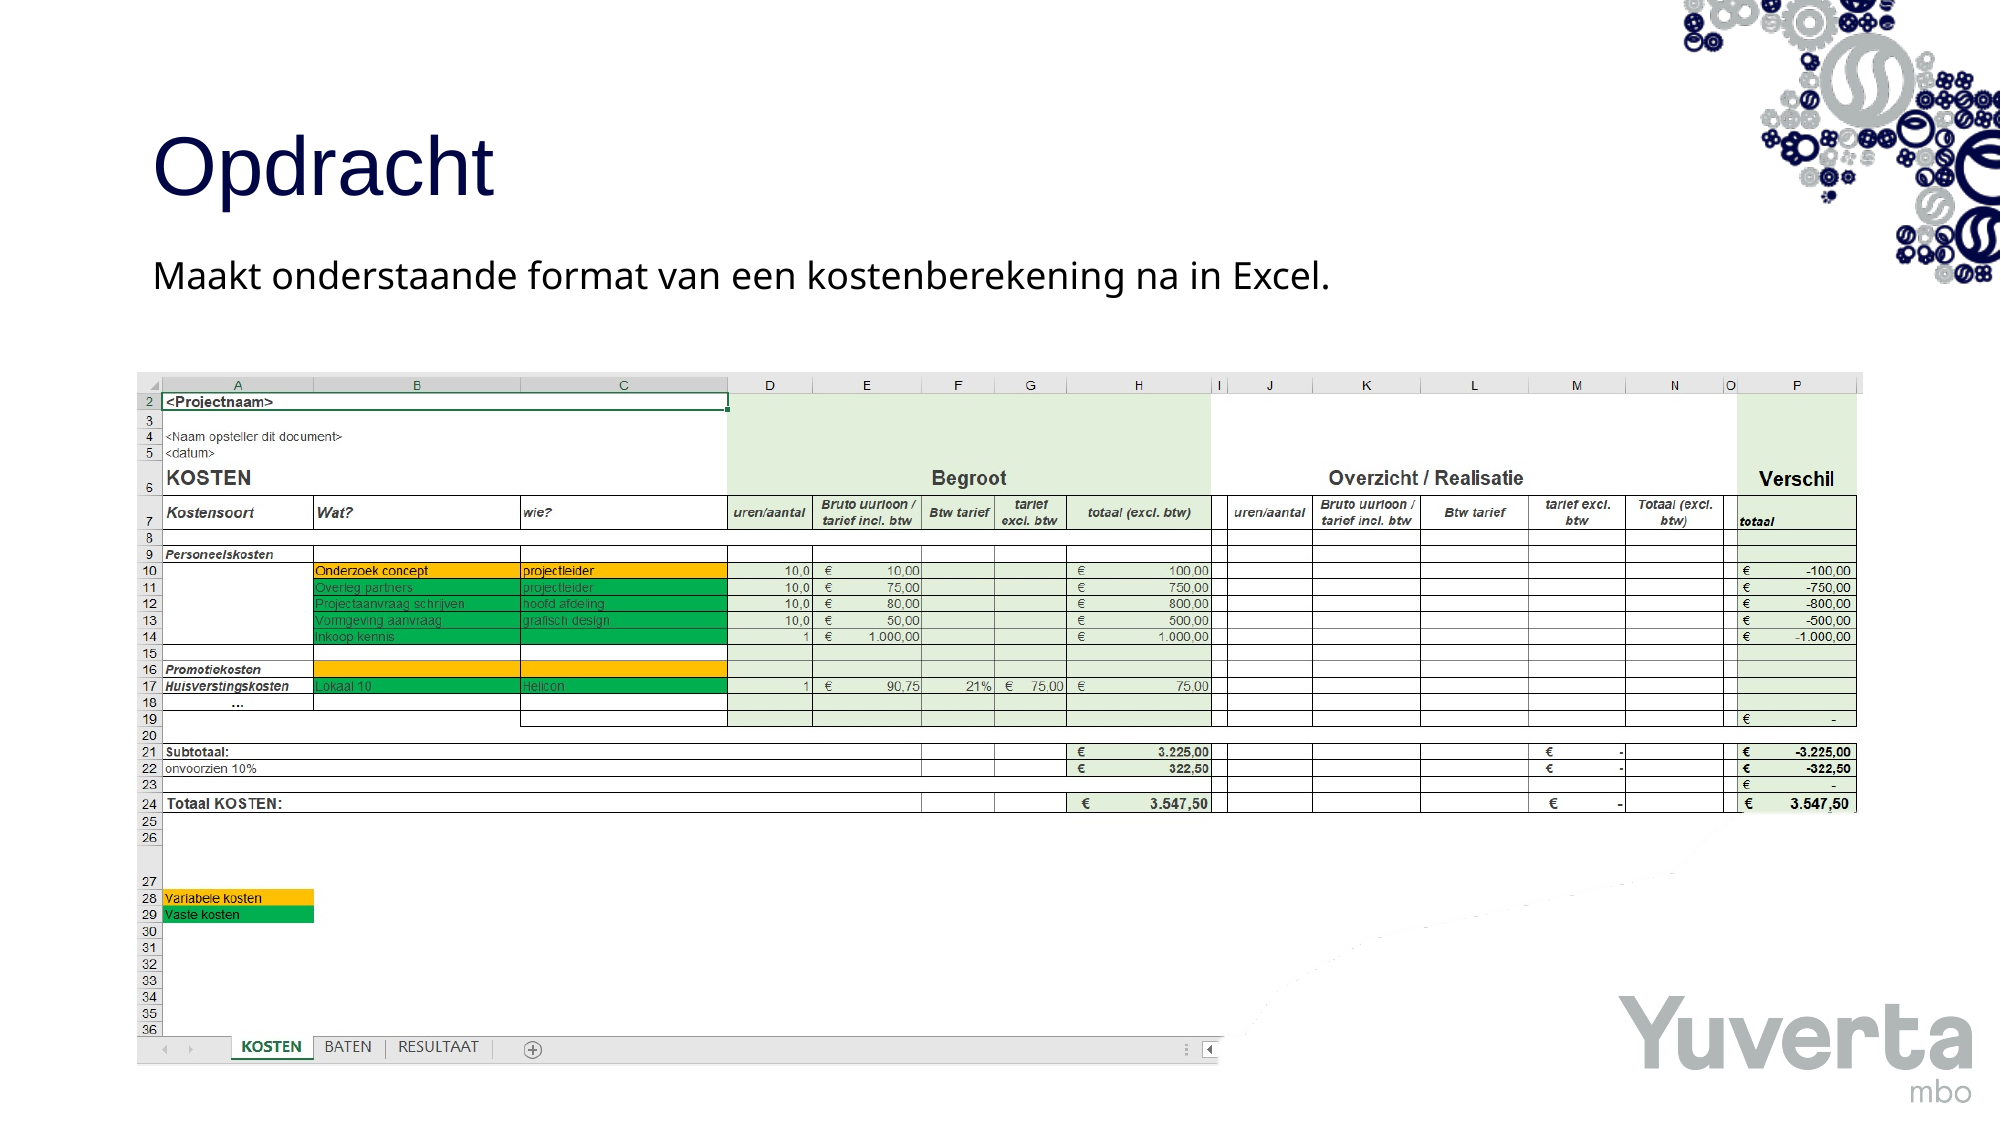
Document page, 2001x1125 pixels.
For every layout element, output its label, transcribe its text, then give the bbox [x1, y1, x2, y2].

text_box Maakt onderstaande format van een kostenberekening na in Excel. [137, 244, 1672, 304]
picture [0, 0, 2000, 1125]
title Opdracht [137, 59, 1714, 278]
